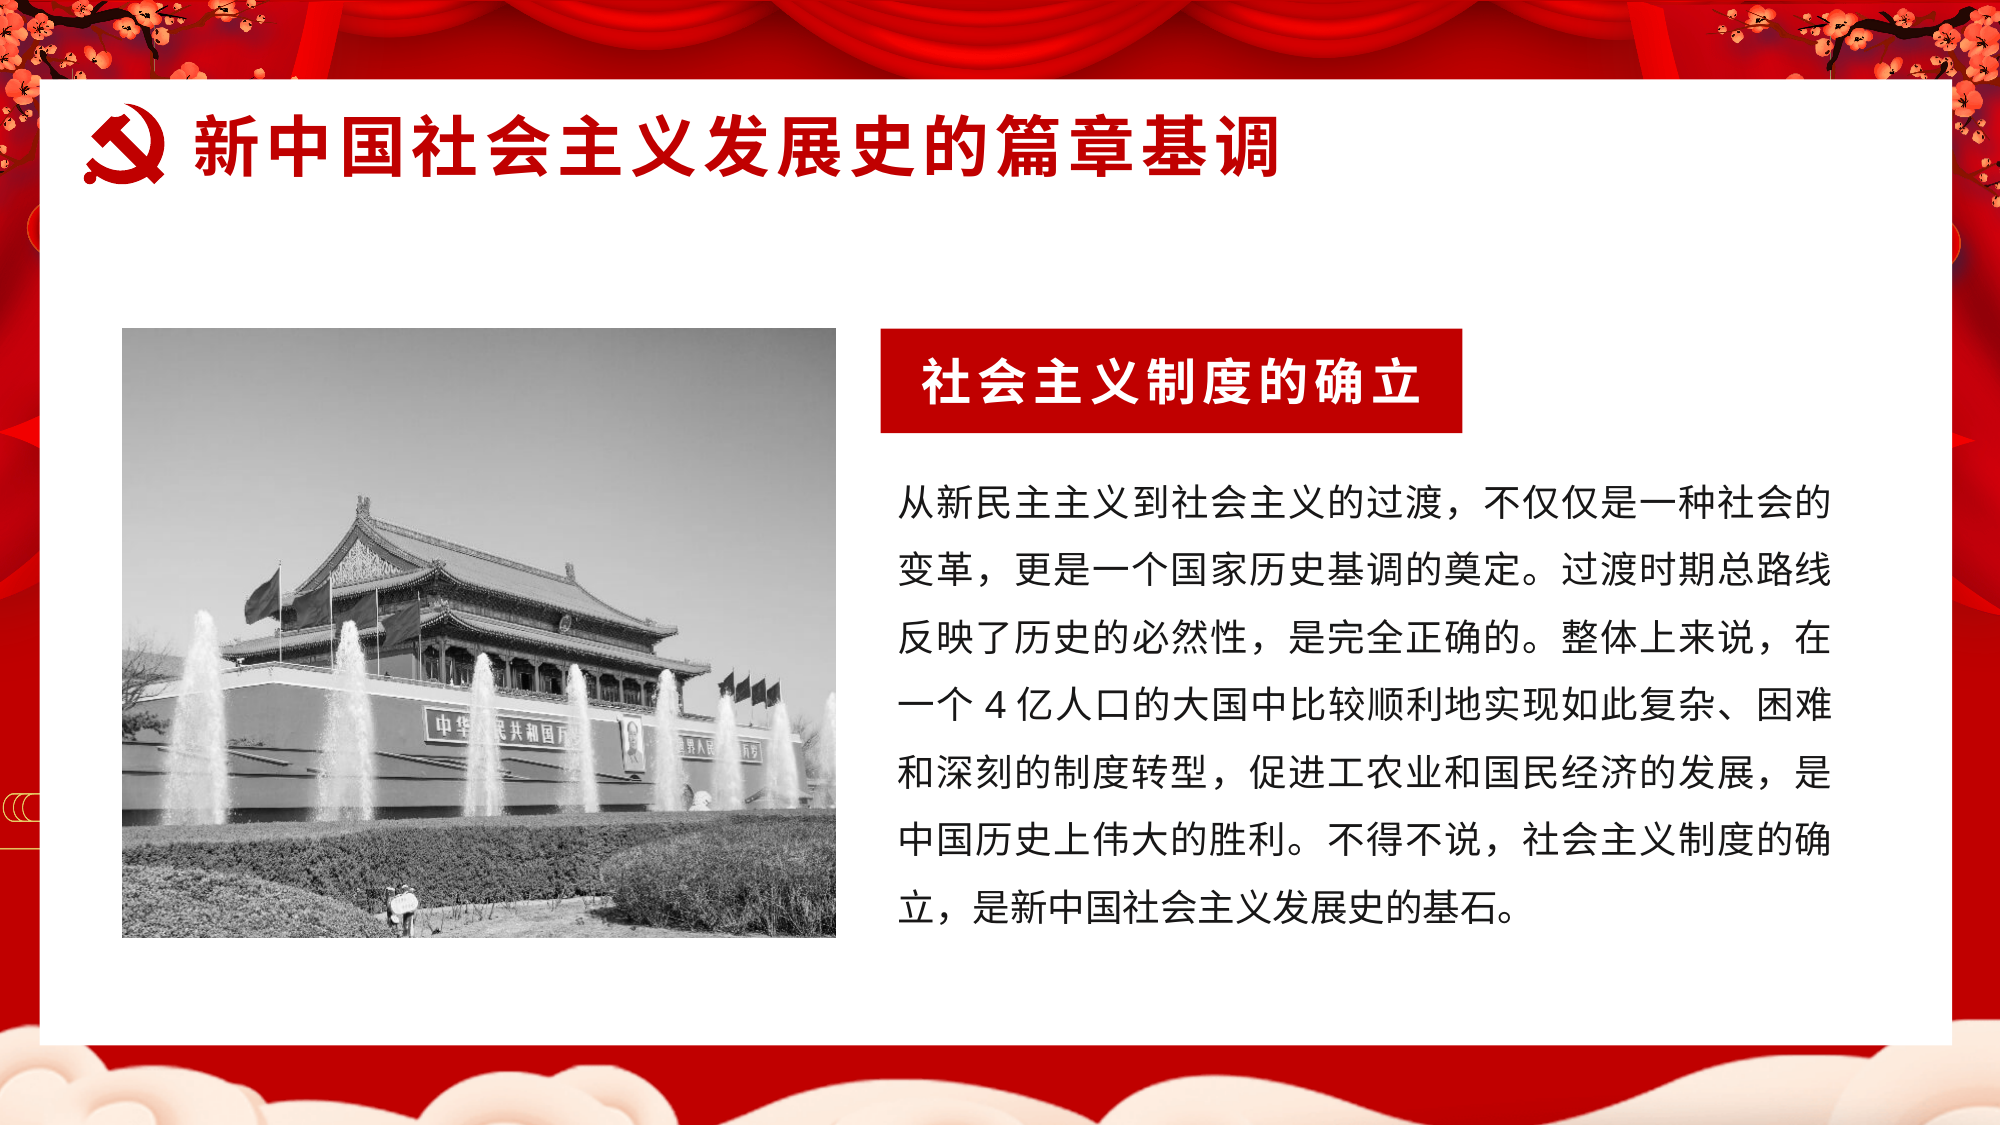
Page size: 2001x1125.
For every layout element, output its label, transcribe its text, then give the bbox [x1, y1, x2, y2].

text_box 从新民主主义到社会主义的过渡，不仅仅是一种社会的变革，更是一个国家历史基调的奠定。过渡时期总路线反映了历史的必然性，是完全正确的。整体上来说，在一个4亿人口的大国中比较顺利地实现如此复杂、困难和深刻的制度转型，促进工农业和国民经济的发展，是中国历史上伟大的胜利。不得不说，社会主义制度的确立，是新中国社会主义发展史的基石。 [880, 447, 1850, 938]
picture [122, 328, 836, 938]
text_box [880, 328, 1463, 434]
picture [0, 743, 2000, 1125]
picture [0, 0, 2000, 726]
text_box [83, 97, 1369, 194]
text_box 社会主义制度的确立 [906, 342, 1437, 418]
